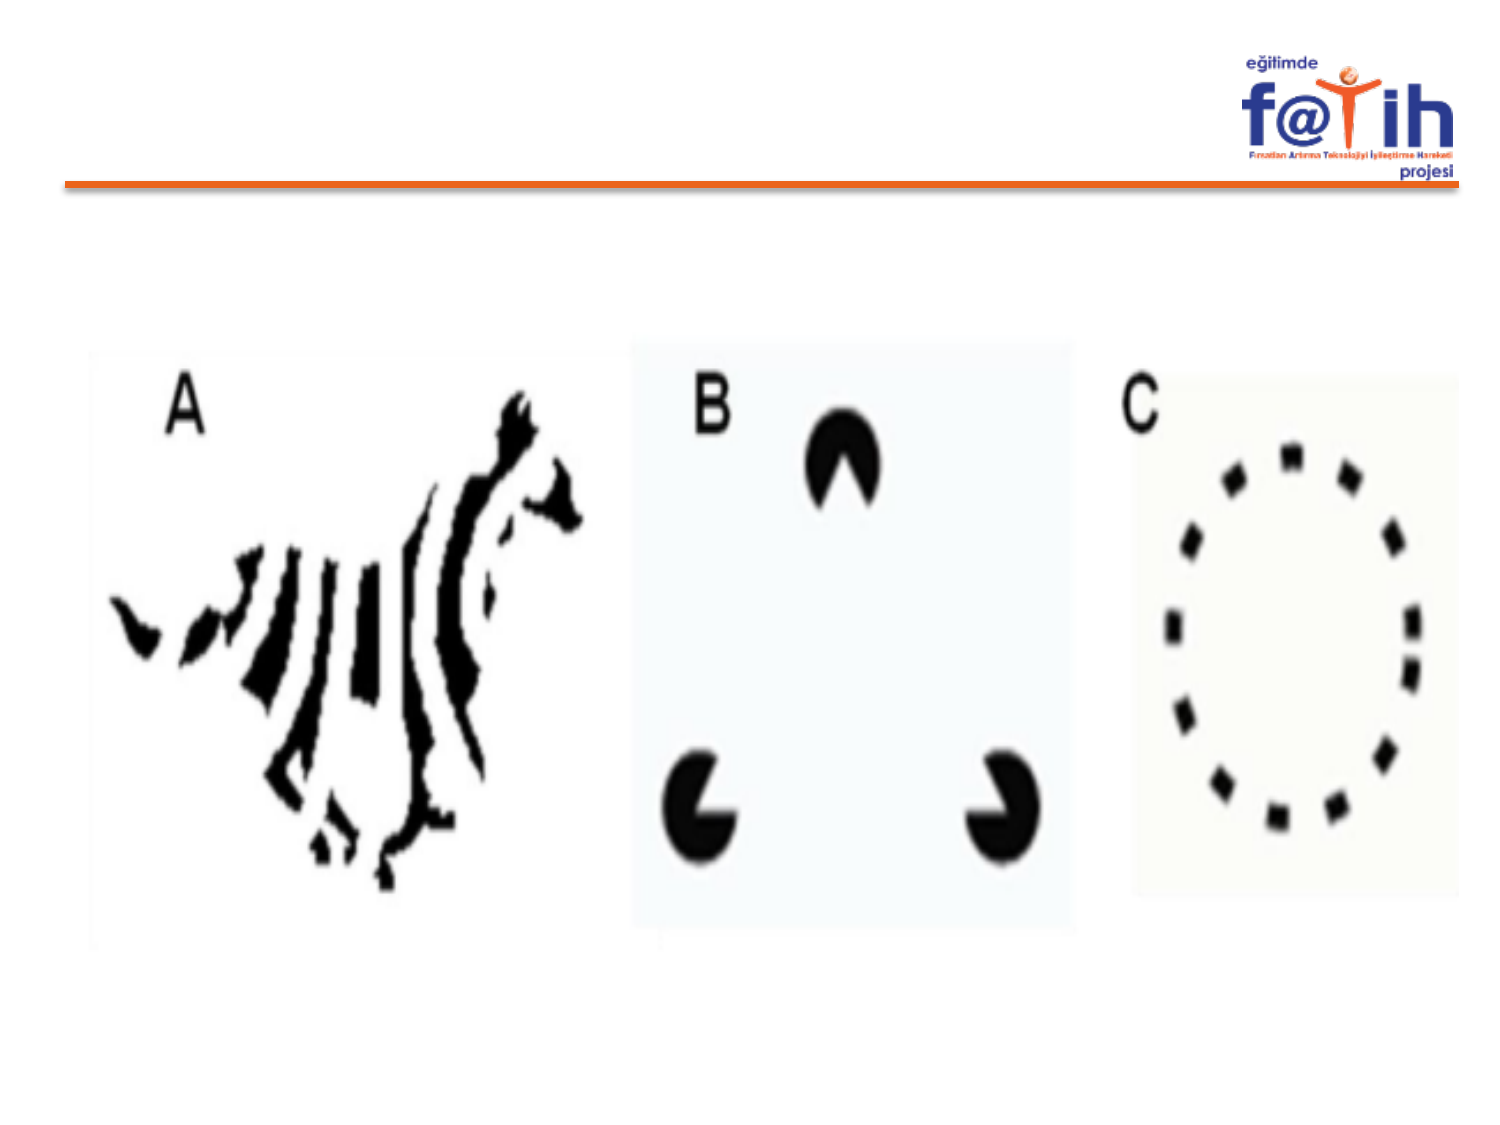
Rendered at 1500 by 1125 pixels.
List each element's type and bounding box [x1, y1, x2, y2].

picture [1242, 54, 1453, 182]
picture [64, 278, 1459, 977]
